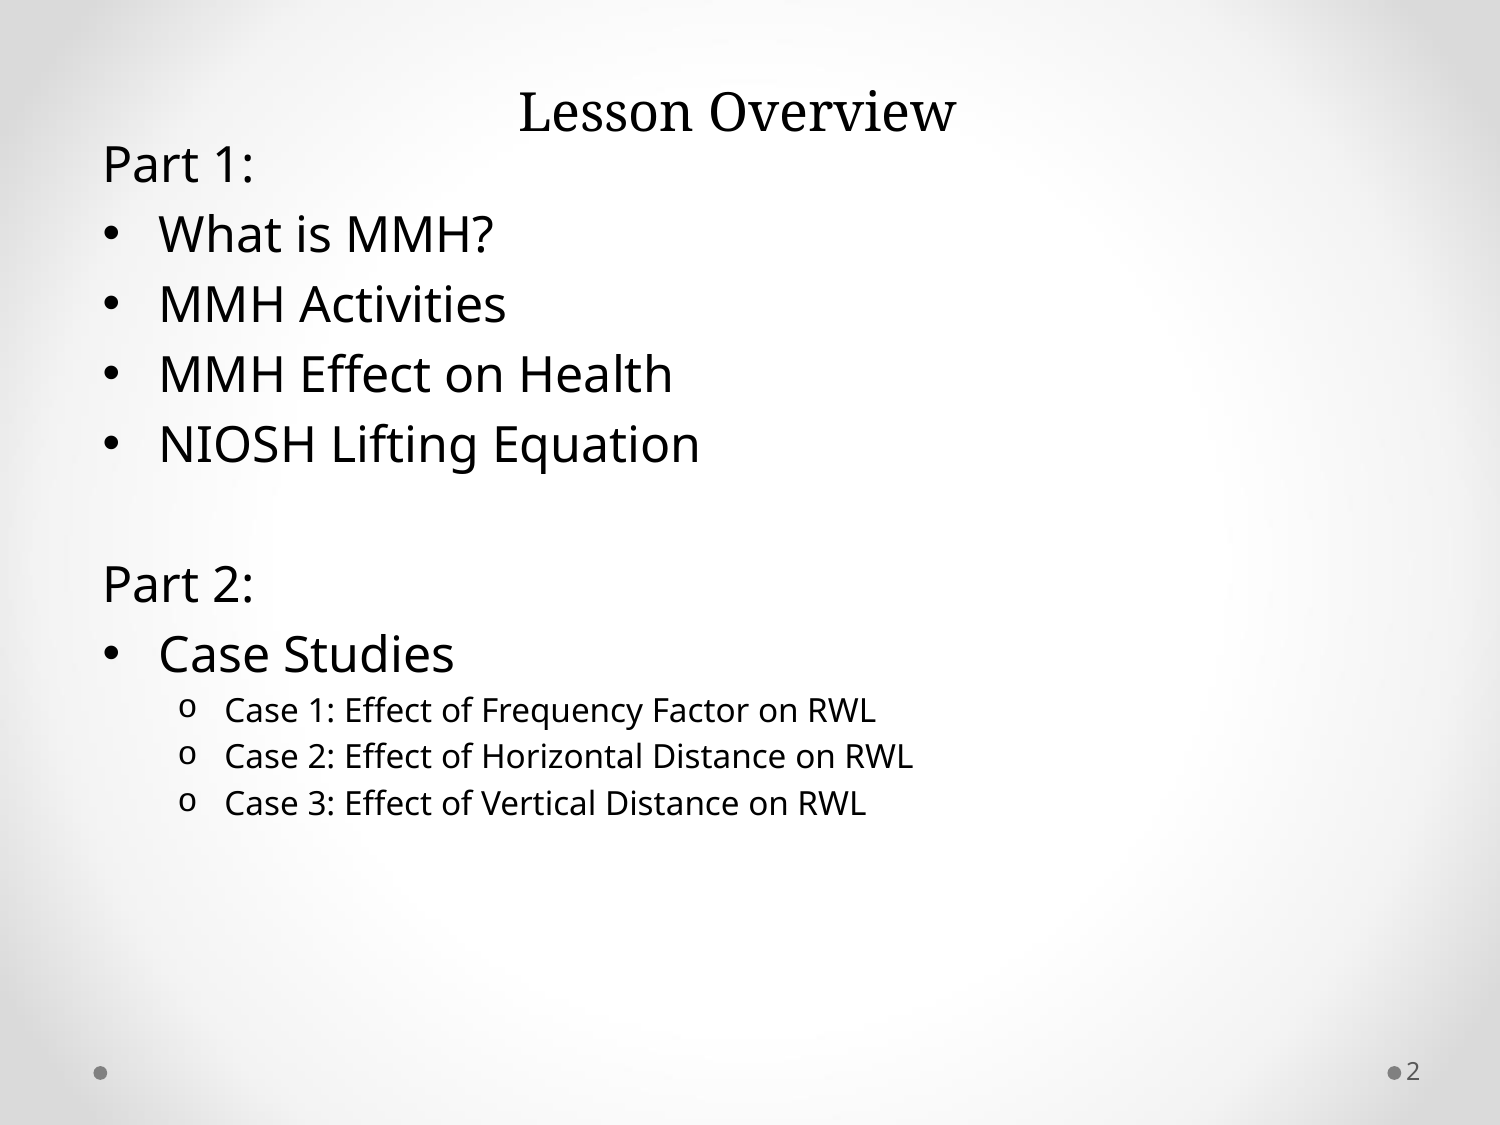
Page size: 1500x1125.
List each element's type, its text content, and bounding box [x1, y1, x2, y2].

picture [0, 0, 1500, 1125]
slide_number 2 [1401, 1042, 1494, 1103]
list Part 1: What is MMH? MMH Activities MMH Effect on Health NIOSH Lifting Equation Part 2: Case Studies Case 1: Effect of Frequency Factor on RWL Case 2: Effect of Horizontal Distance on RWL Case 3: Effect of Vertical Distance on RWL [87, 125, 1438, 1100]
title Lesson Overview [62, 50, 1413, 150]
